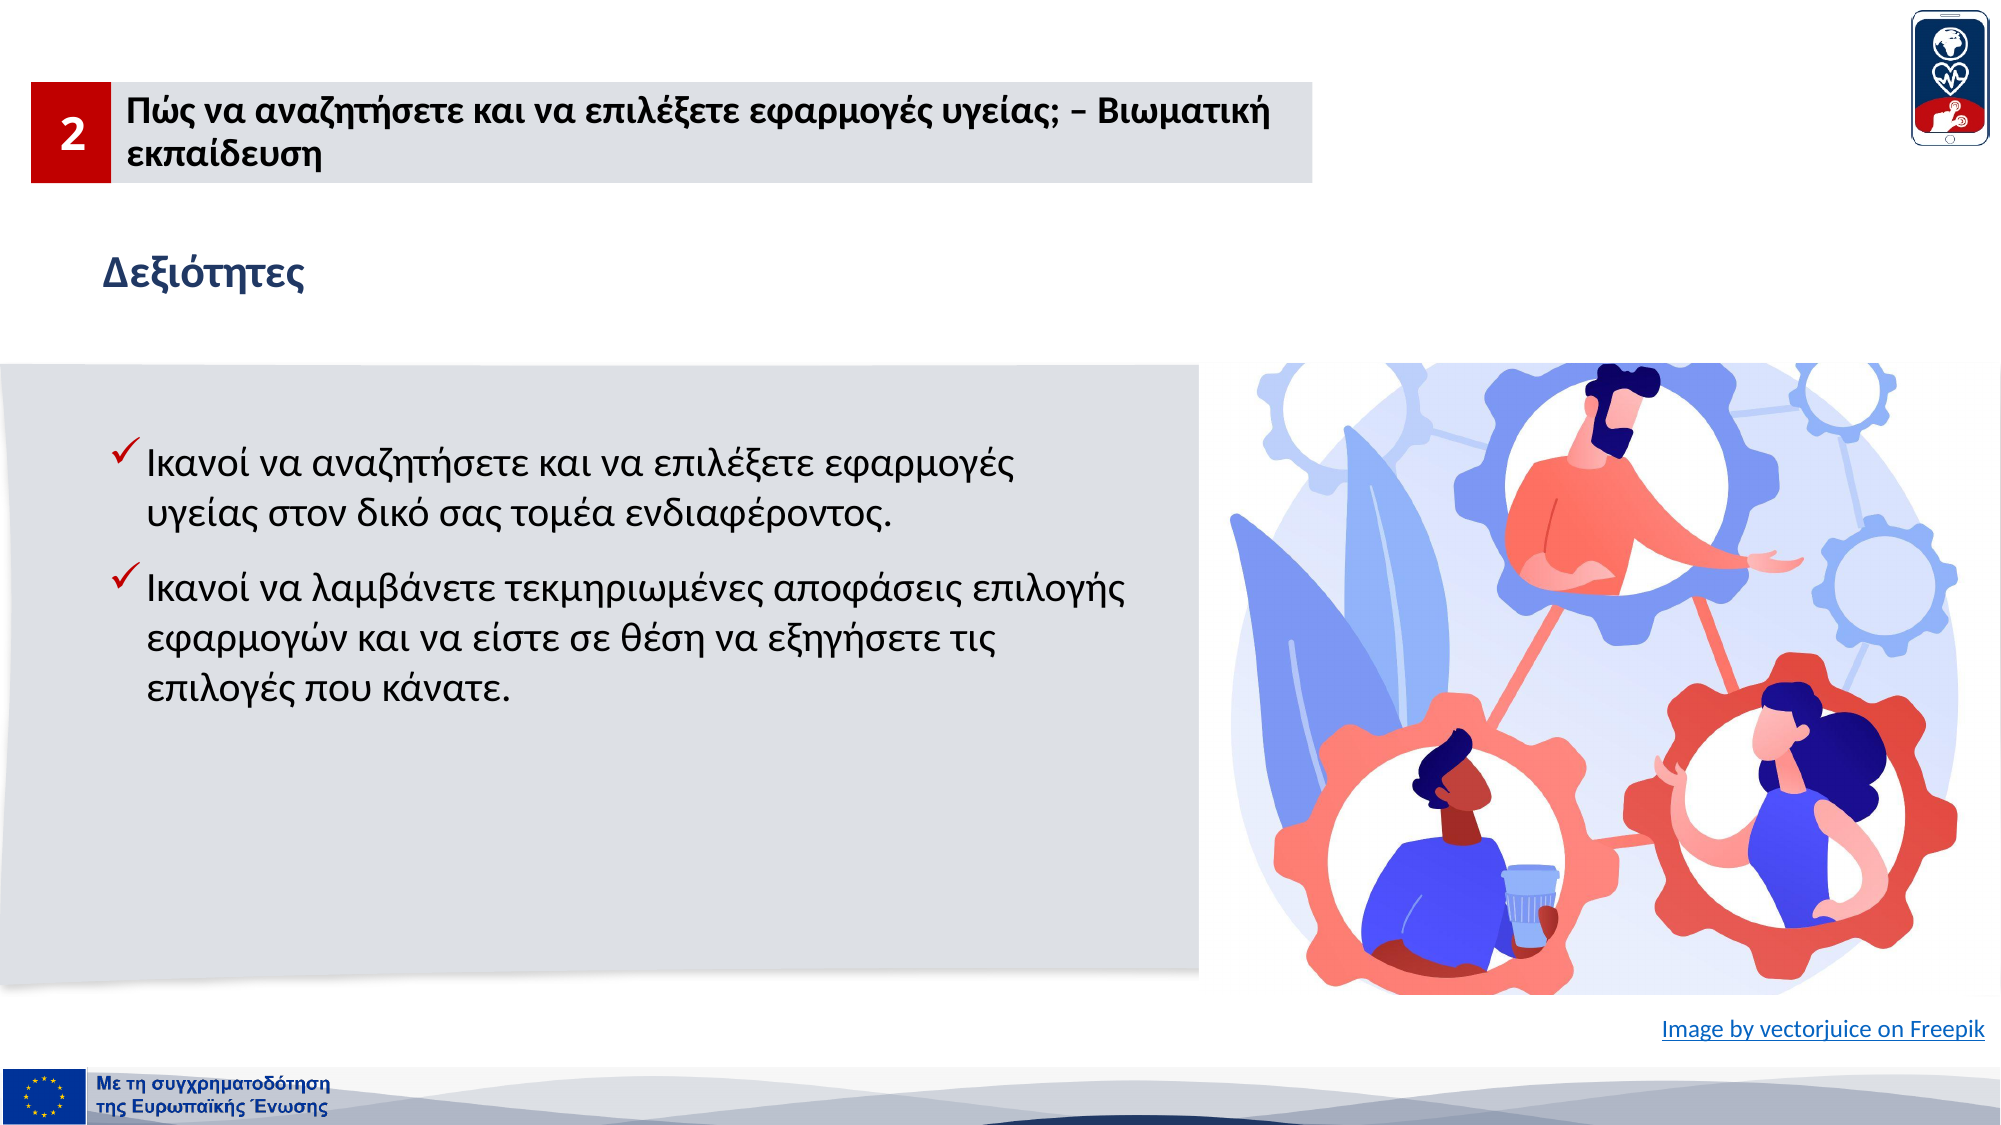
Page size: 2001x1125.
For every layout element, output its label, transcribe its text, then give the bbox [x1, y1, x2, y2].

text_box [30, 81, 112, 184]
list Ικανοί να αναζητήσετε και να επιλέξετε εφαρμογές υγείας στον δικό σας τομέα ενδιαφέροντος. Ικανοί να λαμβάνετε τεκμηριωμένες αποφάσεις επιλογής εφαρμογών και να είστε σε θέση να εξηγήσετε τις επιλογές που κάνατε. [93, 427, 1142, 984]
text_box 1 [20, 71, 86, 142]
title Δεξιότητες [87, 221, 1813, 324]
text_box 2 [45, 96, 114, 167]
picture [1911, 10, 1990, 146]
text_box Image by vectorjuice on Freepik [561, 1005, 2000, 1051]
picture [0, 1064, 2001, 1125]
text_box Πώς να αναζητήσετε και να επιλέξετε εφαρμογές υγείας; – Βιωματική εκπαίδευση [111, 82, 1313, 183]
picture [1198, 363, 2000, 995]
